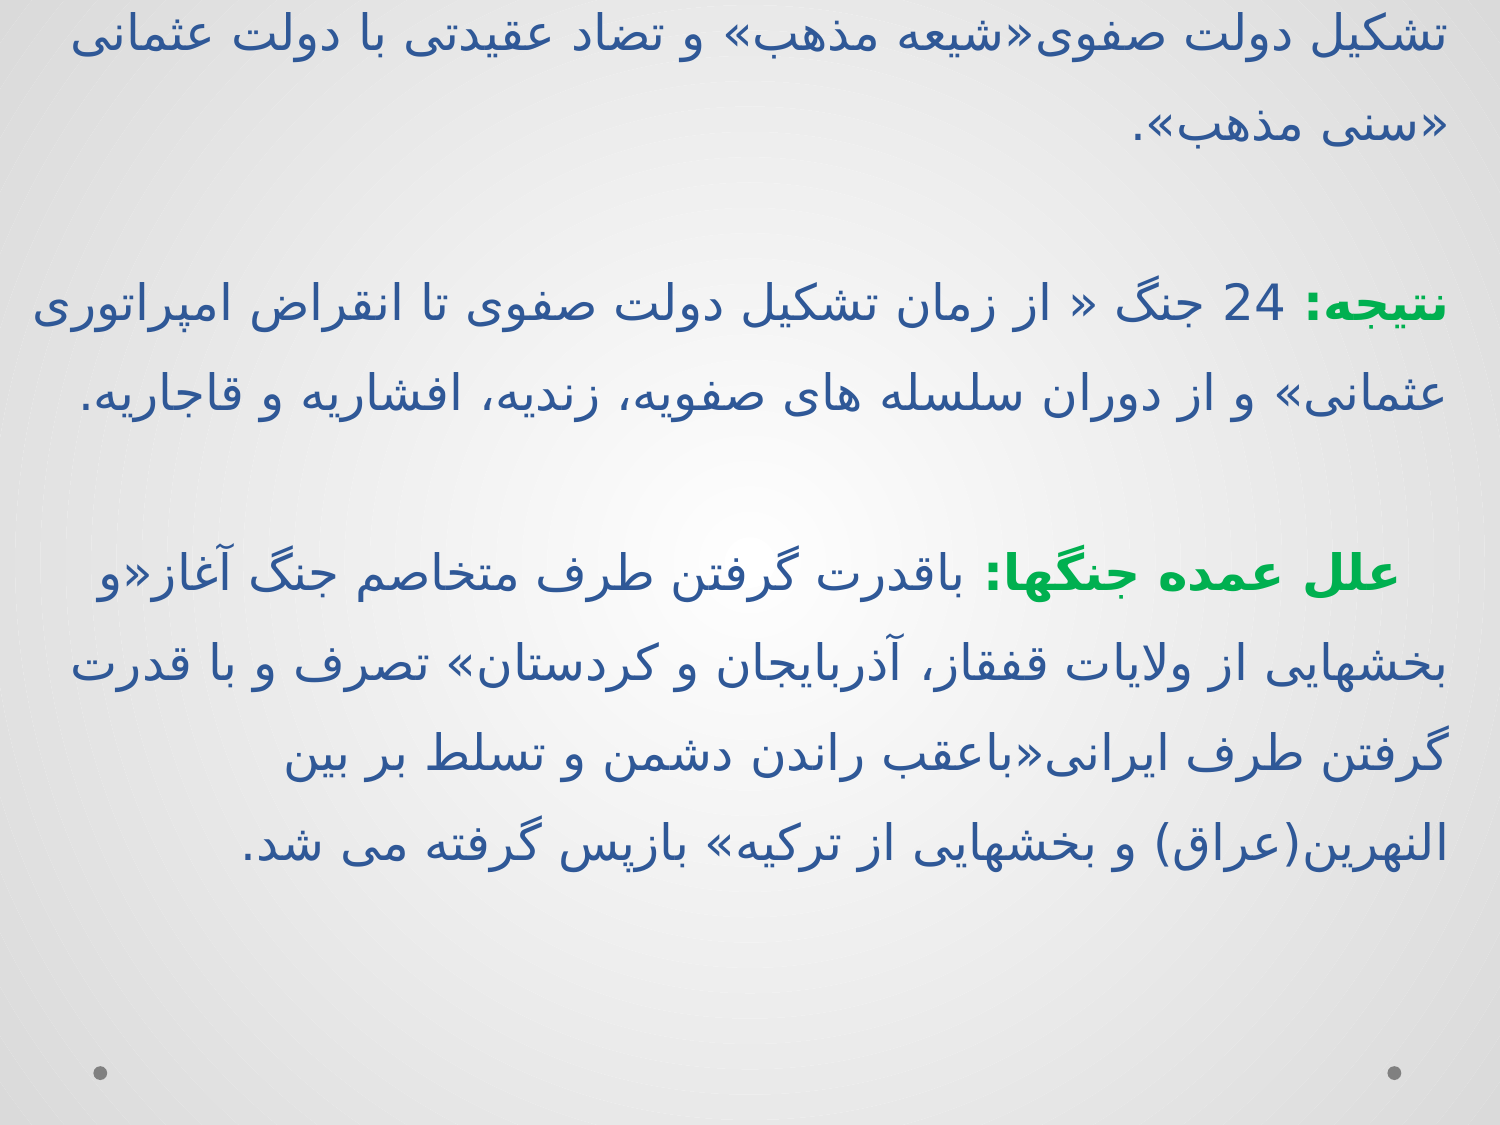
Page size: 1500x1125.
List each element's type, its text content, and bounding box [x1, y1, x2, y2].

title علل اولیه: تشکیل دولت صفوی«شیعه مذهب» و تضاد عقیدتی با دولت عثمانی «سنی مذهب». نتیجه: 24 جنگ « از زمان تشکیل دولت صفوی تا انقراض امپراتوری عثمانی» و از دوران سلسله های صفویه، زندیه، افشاریه و قاجاریه. علل عمده جنگها: باقدرت گرفتن طرف متخاصم جنگ آغاز«و بخشهایی از ولایات قفقاز، آذربایجان و کردستان» تصرف و با قدرت گرفتن طرف ایرانی«باعقب راندن دشمن و تسلط بر بین النهرین(عراق) و بخشهایی از ترکیه» بازپس گرفته می شد. [0, 101, 1465, 1081]
